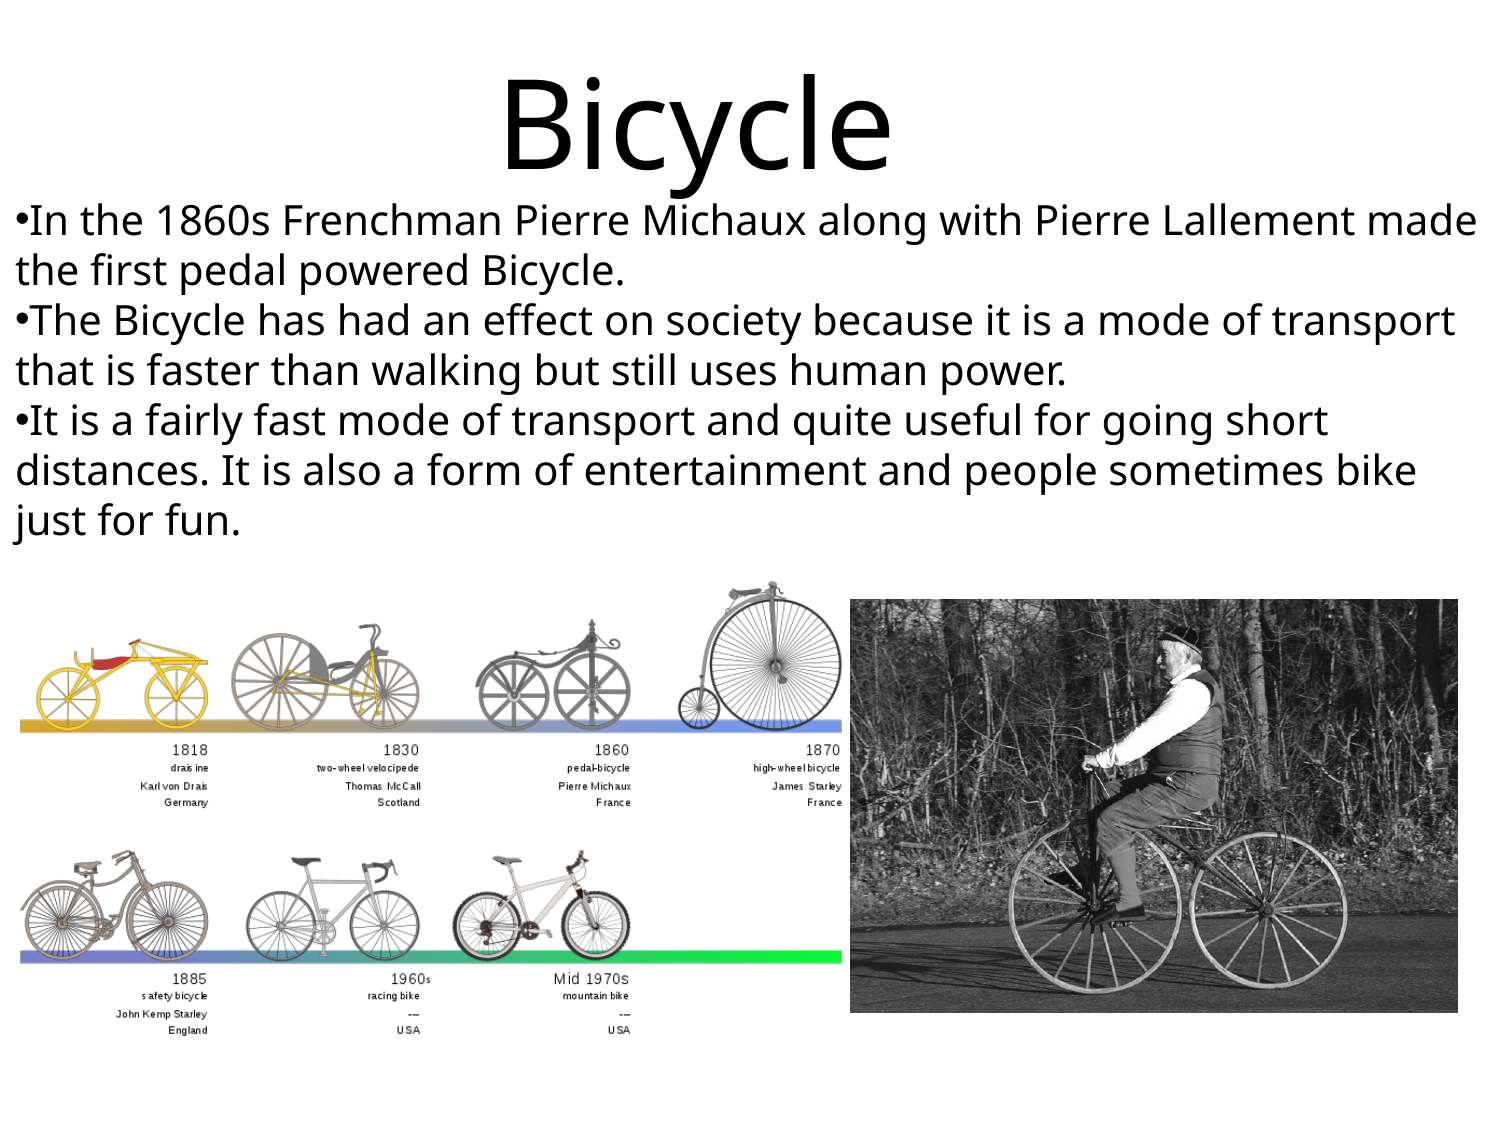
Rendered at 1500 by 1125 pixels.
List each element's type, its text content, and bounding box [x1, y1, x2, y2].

text_box In the 1860s Frenchman Pierre Michaux along with Pierre Lallement made the first pedal powered Bicycle. The Bicycle has had an effect on society because it is a mode of transport that is faster than walking but still uses human power. It is a fairly fast mode of transport and quite useful for going short distances. It is also a form of entertainment and people sometimes bike just for fun. [0, 186, 1500, 552]
text_box Bicycle [481, 37, 912, 186]
picture [0, 549, 1458, 1063]
